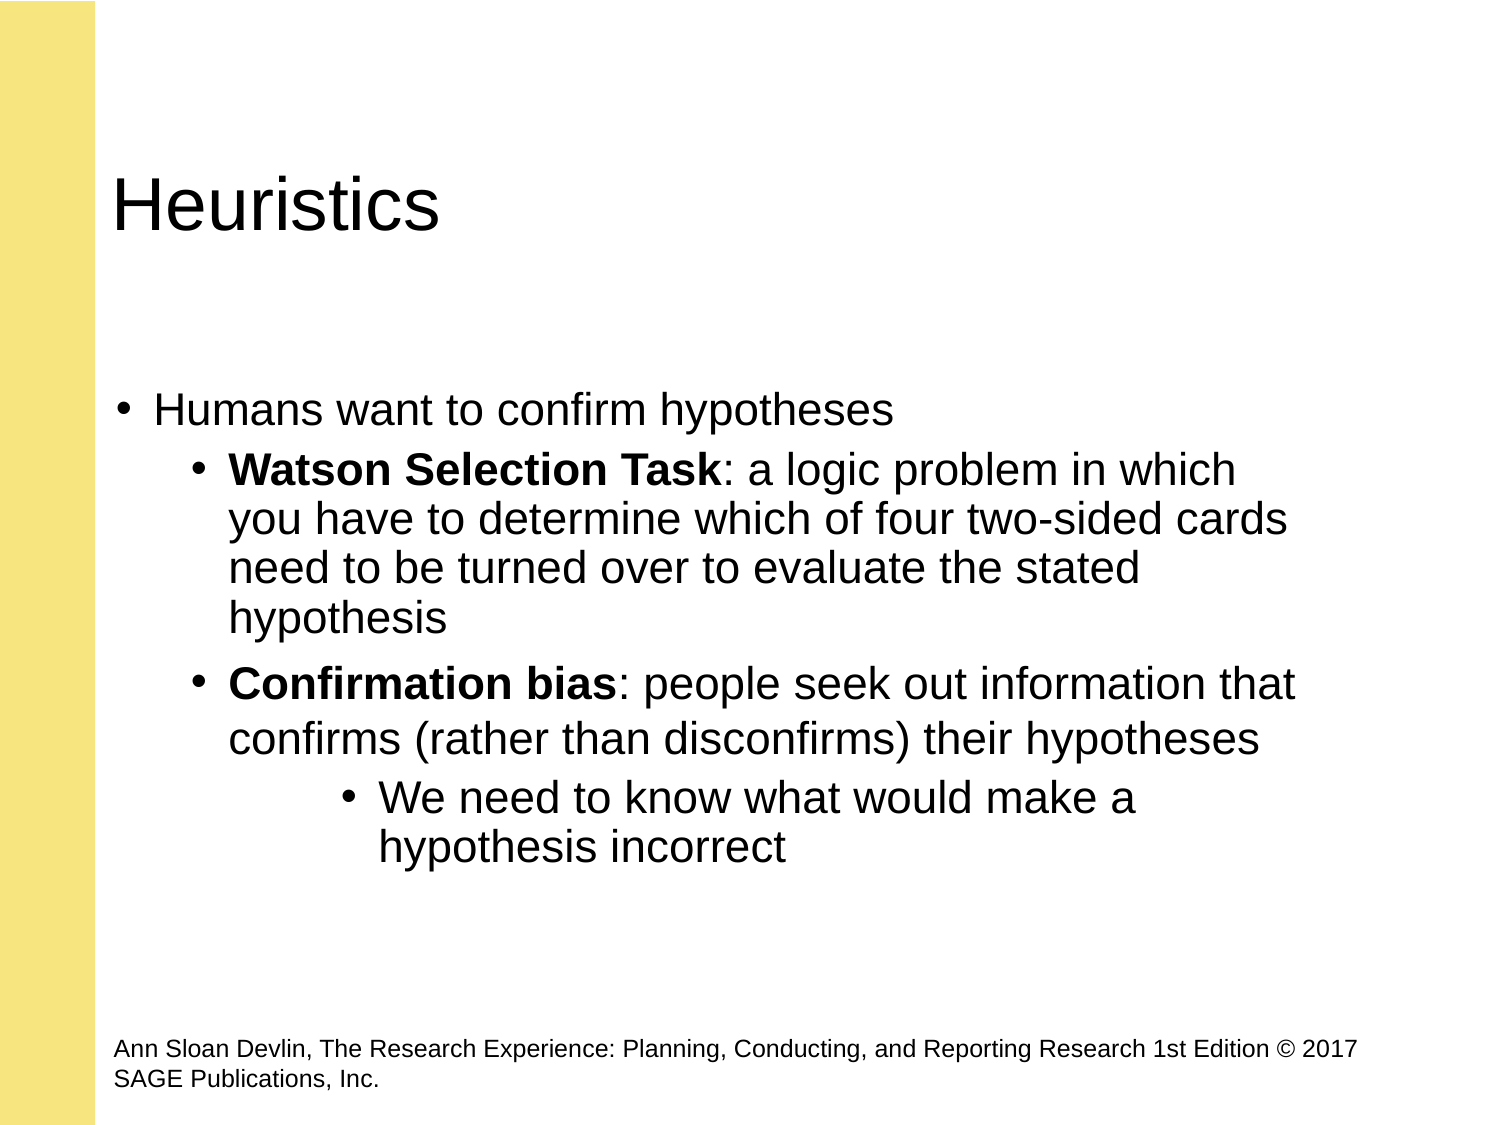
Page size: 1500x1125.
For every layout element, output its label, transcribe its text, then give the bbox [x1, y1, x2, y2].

list Humans want to confirm hypotheses Watson Selection Task: a logic problem in which you have to determine which of four two-sided cards need to be turned over to evaluate the stated hypothesis Confirmation bias: people seek out information that confirms (rather than disconfirms) their hypotheses We need to know what would make a hypothesis incorrect [100, 378, 1339, 954]
picture [0, 1, 96, 1125]
title Heuristics [96, 163, 506, 249]
